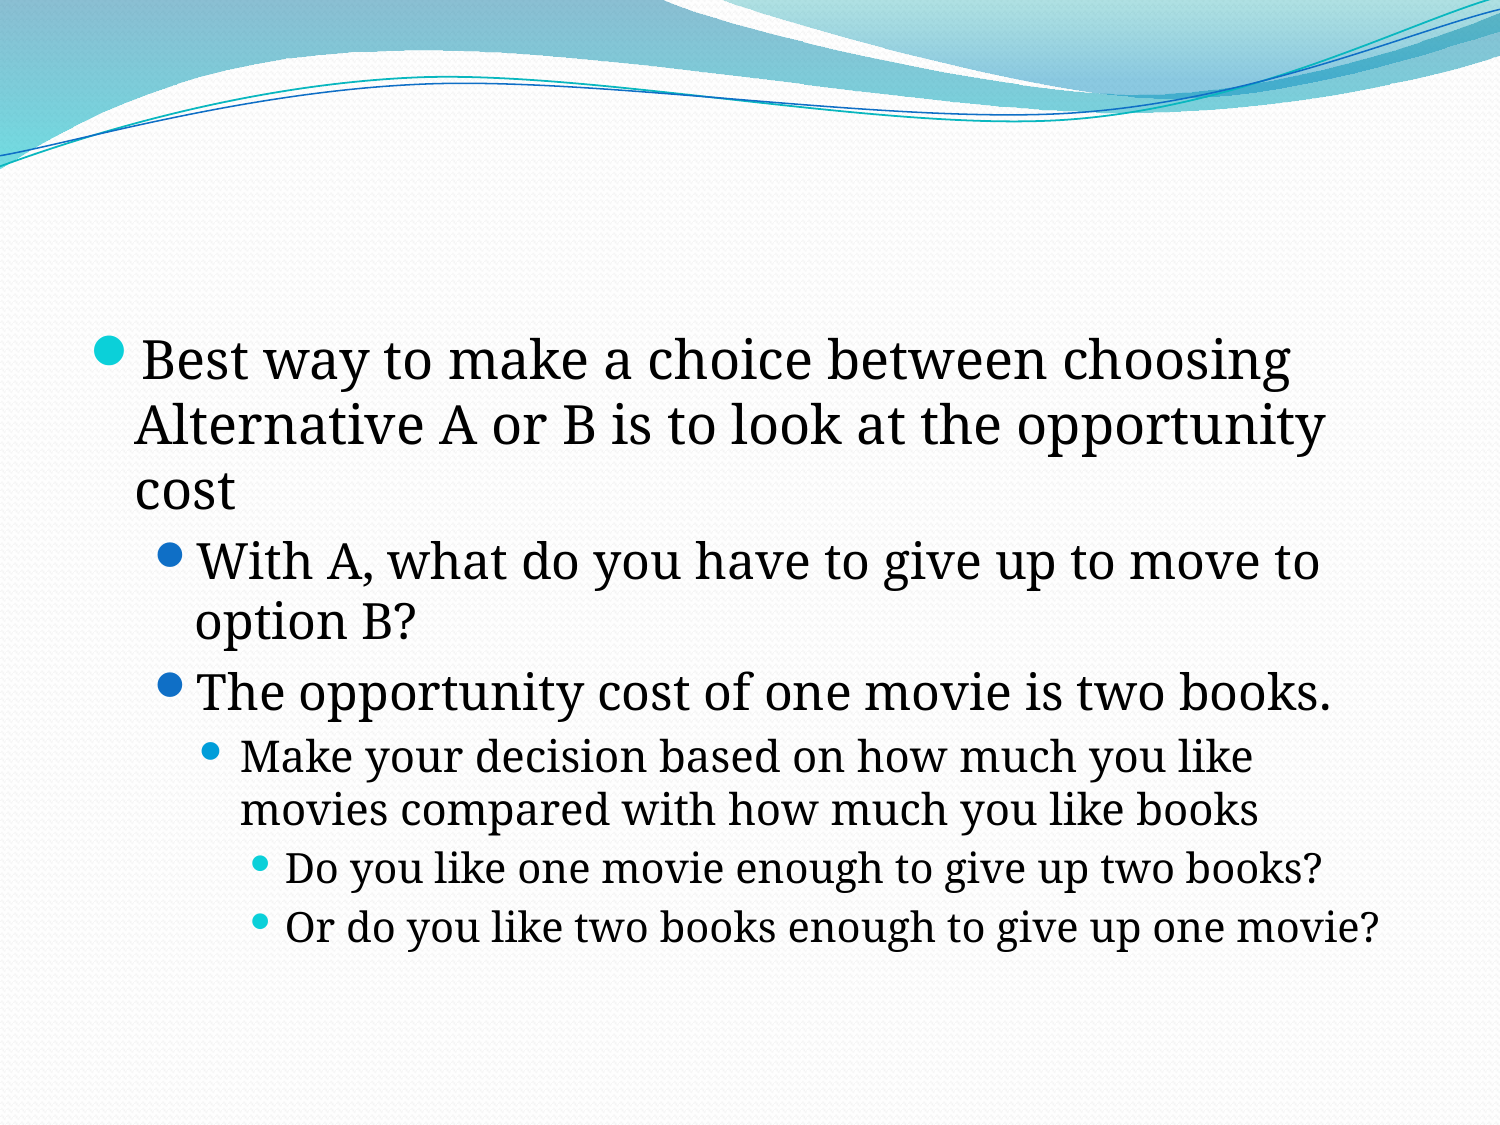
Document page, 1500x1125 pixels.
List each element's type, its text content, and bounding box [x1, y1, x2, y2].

list Best way to make a choice between choosing Alternative A or B is to look at the opportunity cost With A, what do you have to give up to move to option B? The opportunity cost of one movie is two books. Make your decision based on how much you like movies compared with how much you like books Do you like one movie enough to give up two books? Or do you like two books enough to give up one movie? [75, 317, 1425, 1038]
